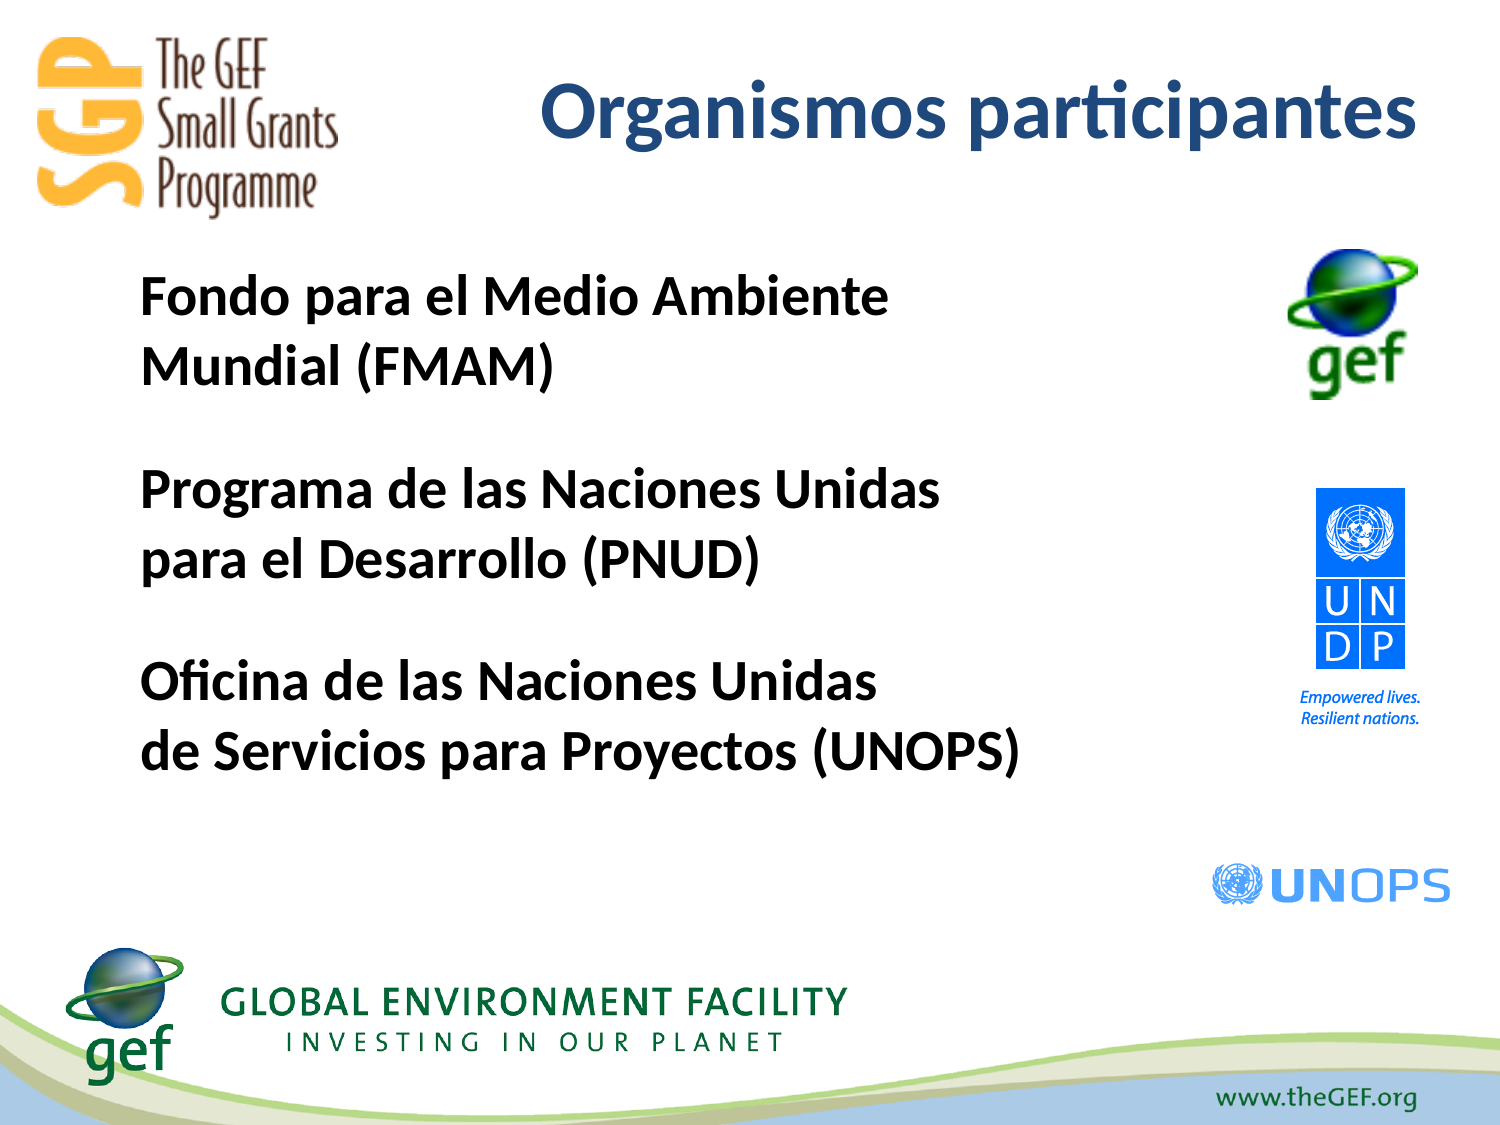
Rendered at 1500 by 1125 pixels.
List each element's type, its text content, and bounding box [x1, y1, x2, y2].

title Organismos participantes [525, 44, 1500, 163]
picture [1287, 249, 1419, 401]
picture [1299, 487, 1424, 729]
picture [37, 37, 338, 221]
picture [1212, 862, 1452, 905]
list Fondo para el Medio Ambiente Mundial (FMAM) Programa de las Naciones Unidas para el Desarrollo (PNUD) Oficina de las Naciones Unidas de Servicios para Proyectos (UNOPS) [125, 249, 1075, 1005]
picture [0, 920, 1500, 1125]
